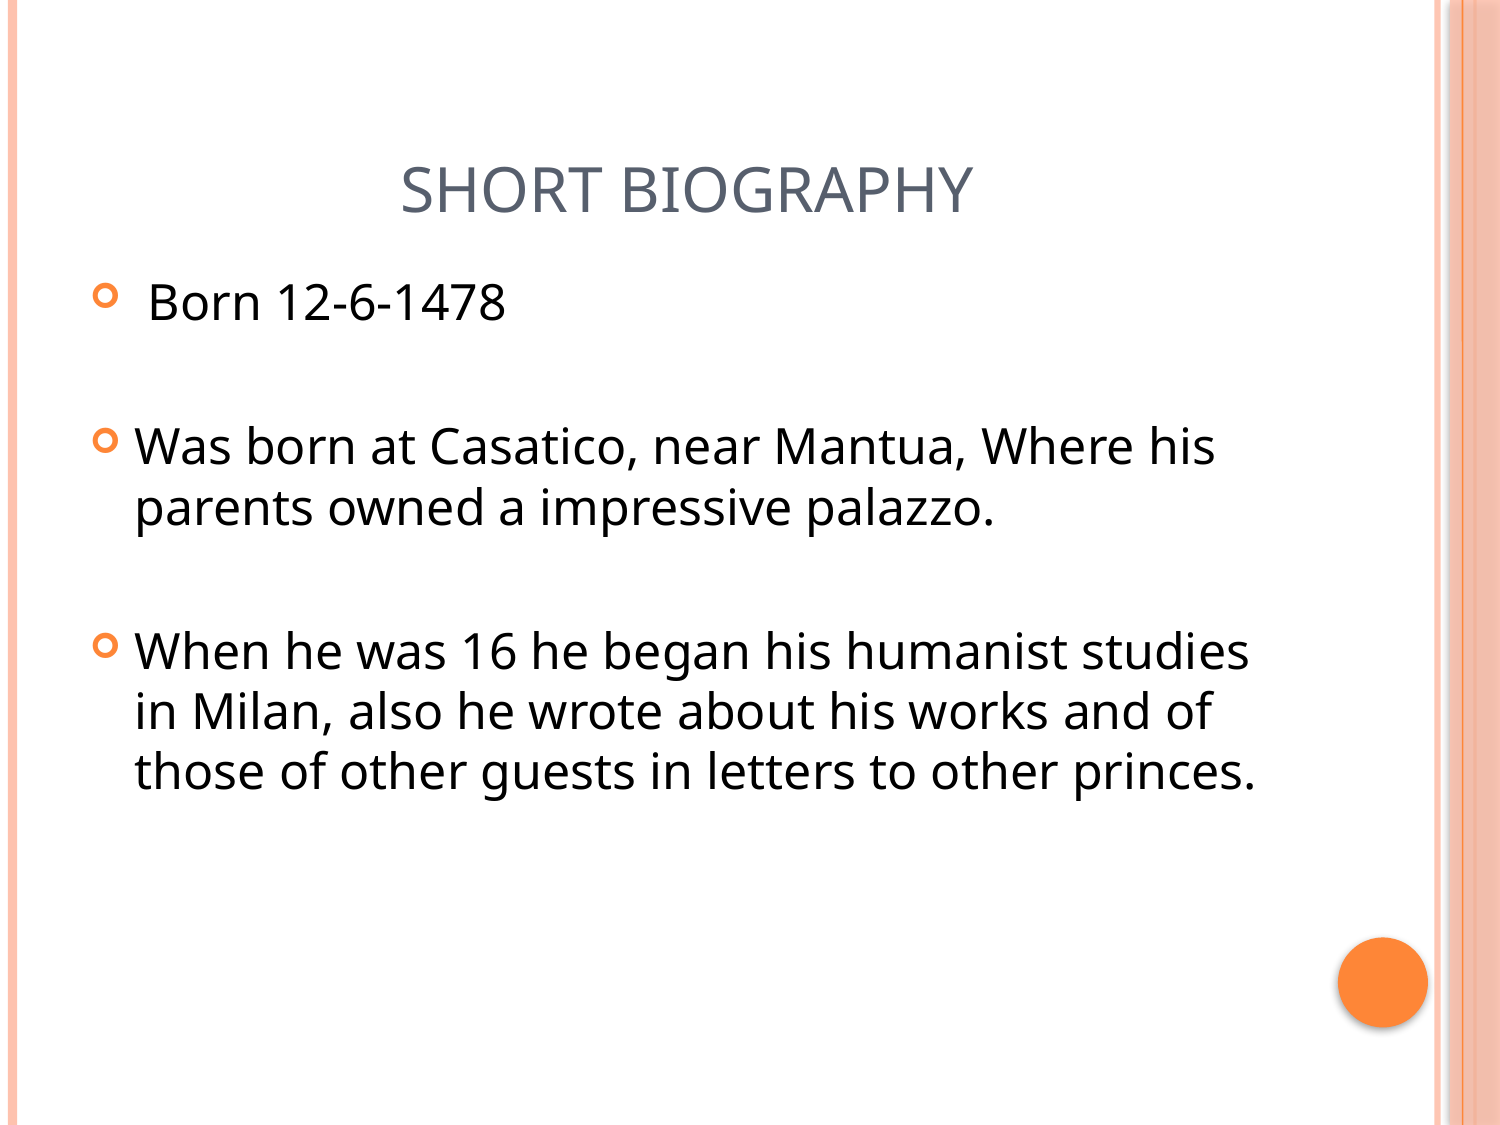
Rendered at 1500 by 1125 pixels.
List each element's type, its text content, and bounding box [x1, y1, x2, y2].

title Short Biography [75, 45, 1300, 233]
list Born 12-6-1478 Was born at Casatico, near Mantua, Where his parents owned a impressive palazzo. When he was 16 he began his humanist studies in Milan, also he wrote about his works and of those of other guests in letters to other princes. [75, 262, 1300, 1062]
